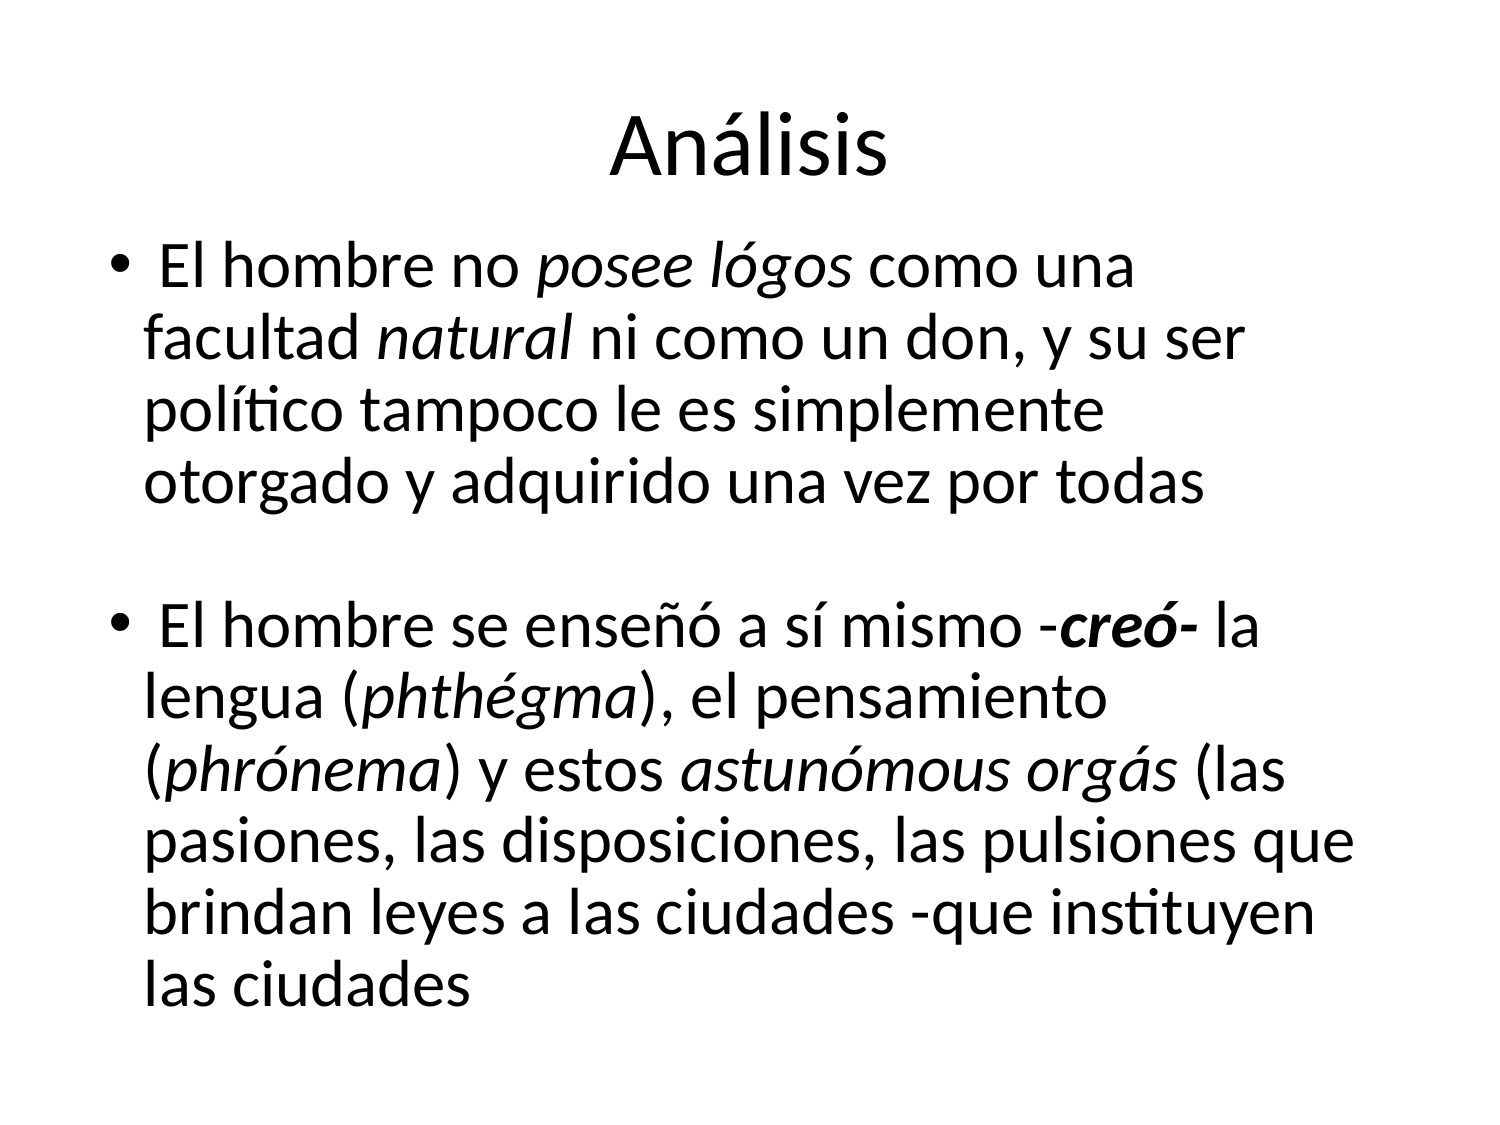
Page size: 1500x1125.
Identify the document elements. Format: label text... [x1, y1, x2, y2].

text_box El hombre no posee lógos como una facultad natural ni como un don, y su ser político tampoco le es simplemente otorgado y adquirido una vez por todas El hombre se enseñó a sí mismo -creó- la lengua (phthégma), el pensamiento (phrónema) y estos astunómous orgás (las pasiones, las disposiciones, las pulsiones que brindan leyes a las ciudades -que instituyen las ciudades [93, 222, 1383, 1029]
title Análisis [74, 44, 1426, 233]
